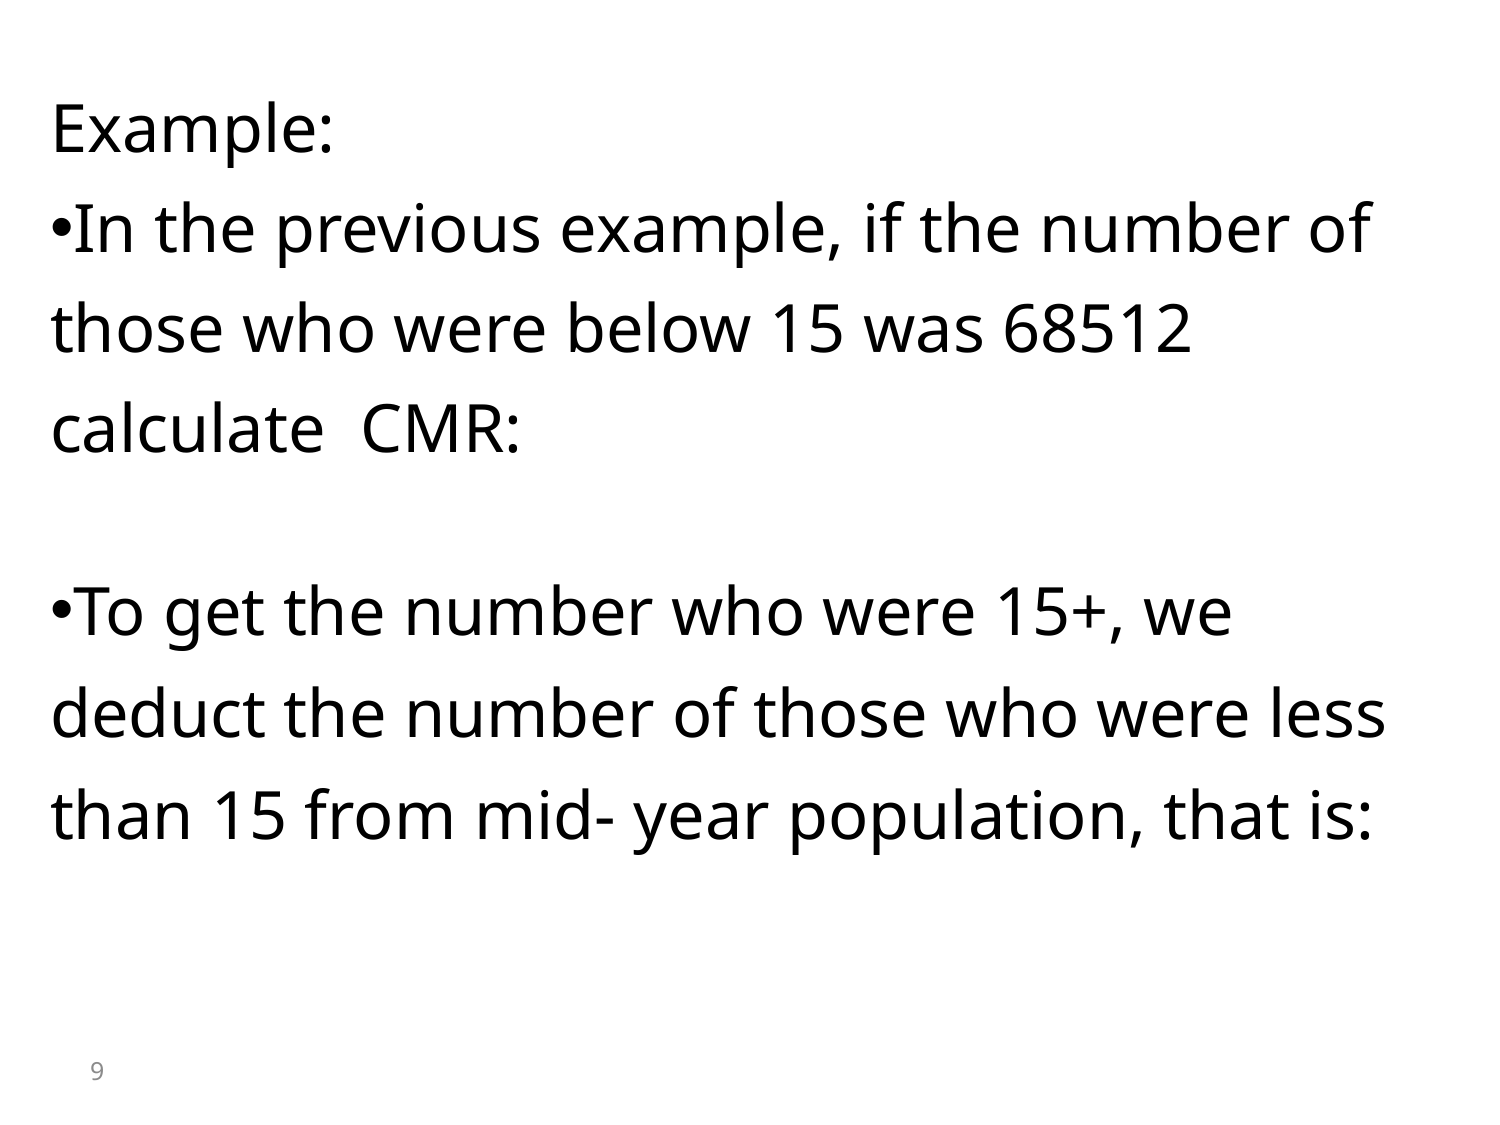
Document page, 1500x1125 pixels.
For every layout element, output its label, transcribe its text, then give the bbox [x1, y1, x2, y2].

slide_number 9 [75, 1042, 425, 1103]
text_box To get the number who were 15+, we deduct the number of those who were less than 15 from mid- year population, that is: [35, 539, 1454, 861]
text_box Example: In the previous example, if the number of those who were below 15 was 68512 calculate CMR: [35, 58, 1500, 474]
